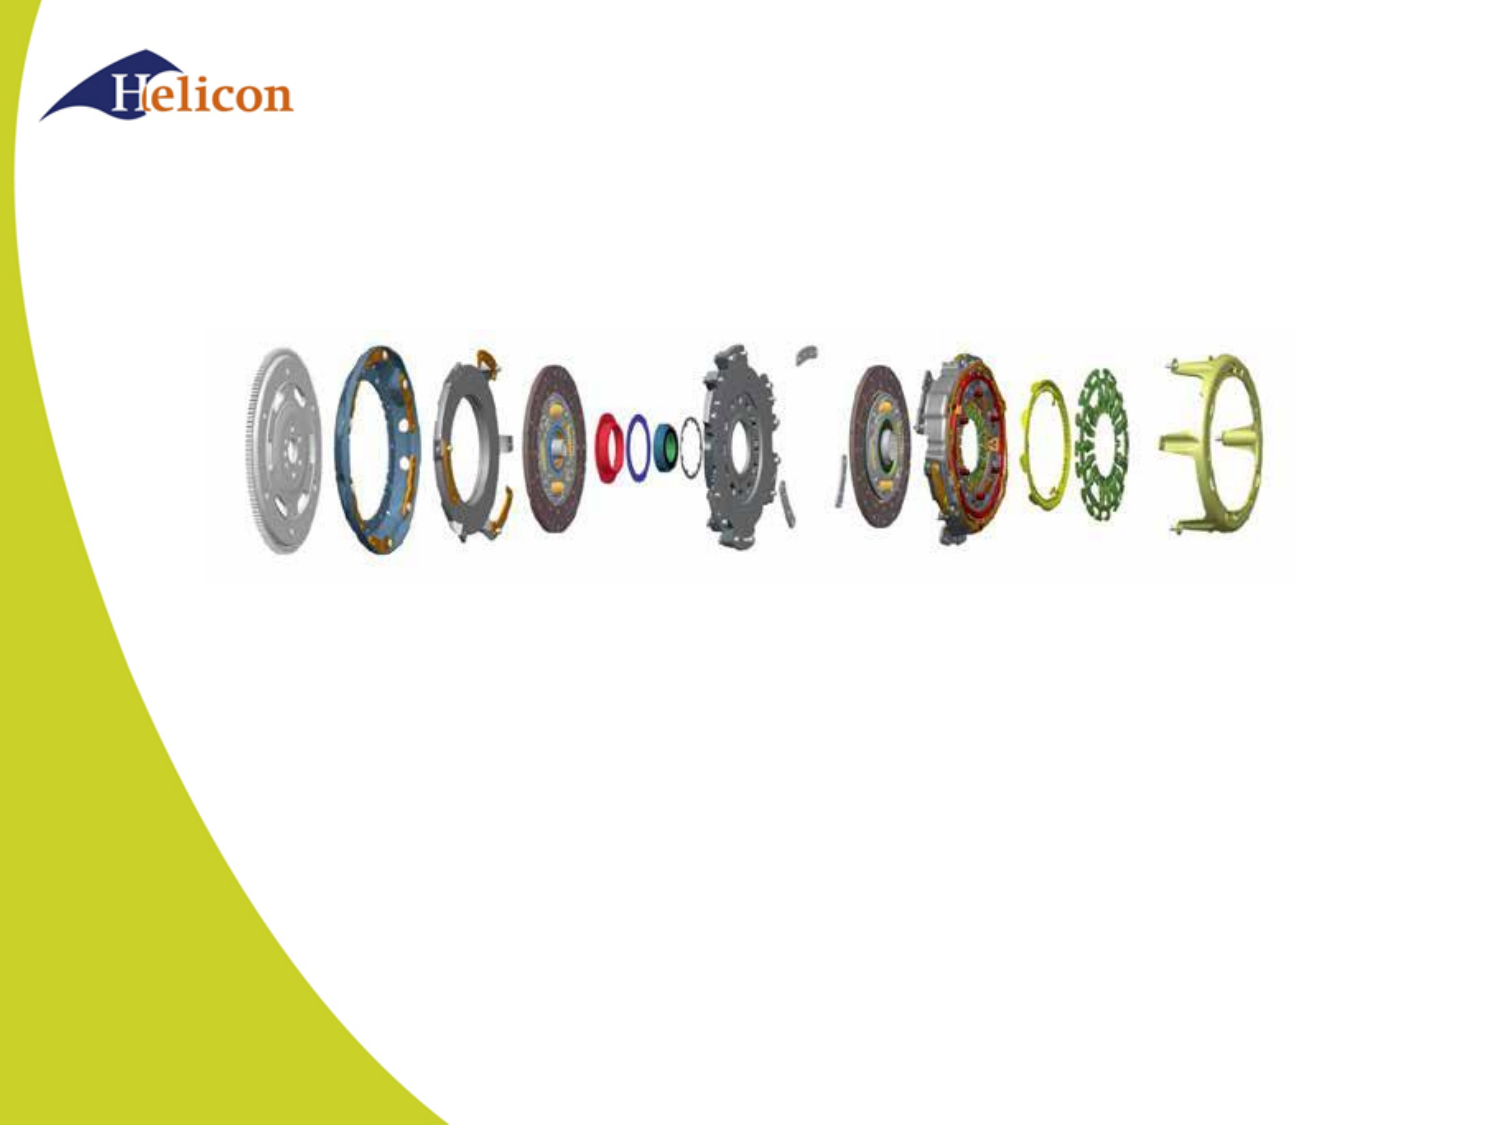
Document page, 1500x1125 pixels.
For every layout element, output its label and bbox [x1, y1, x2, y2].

list [206, 329, 1296, 583]
picture [0, 0, 1500, 1125]
